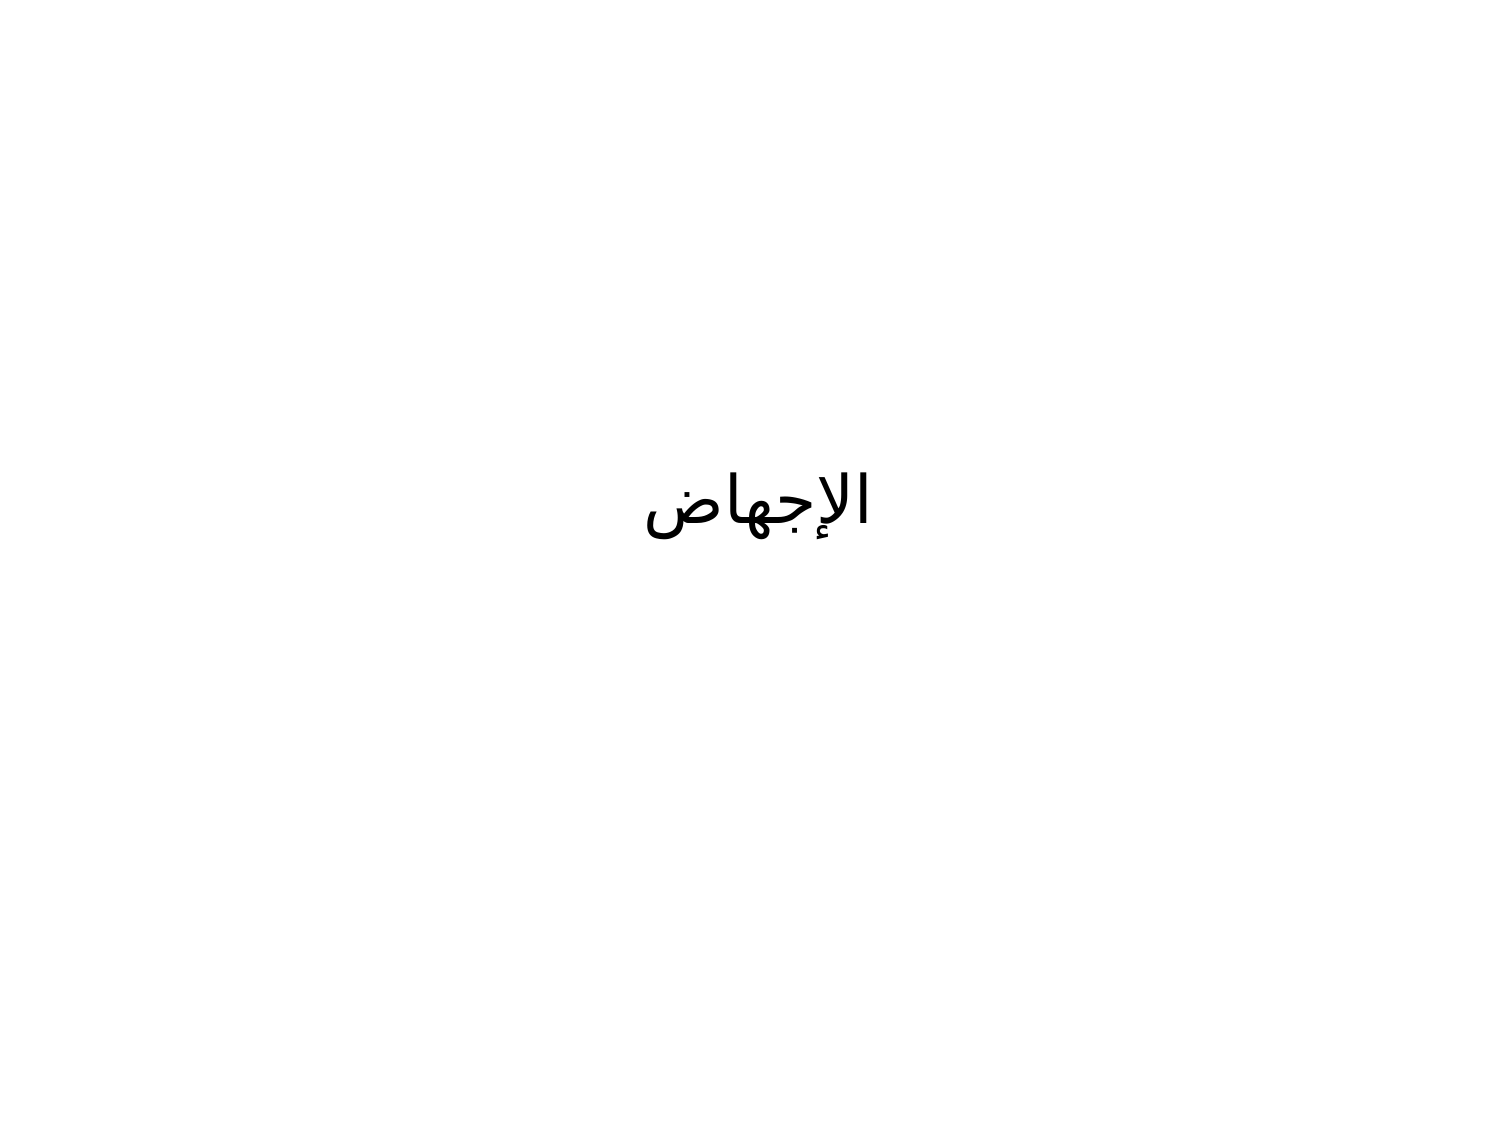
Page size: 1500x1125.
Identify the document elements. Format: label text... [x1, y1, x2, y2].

list الإجهاض [75, 262, 1425, 1005]
